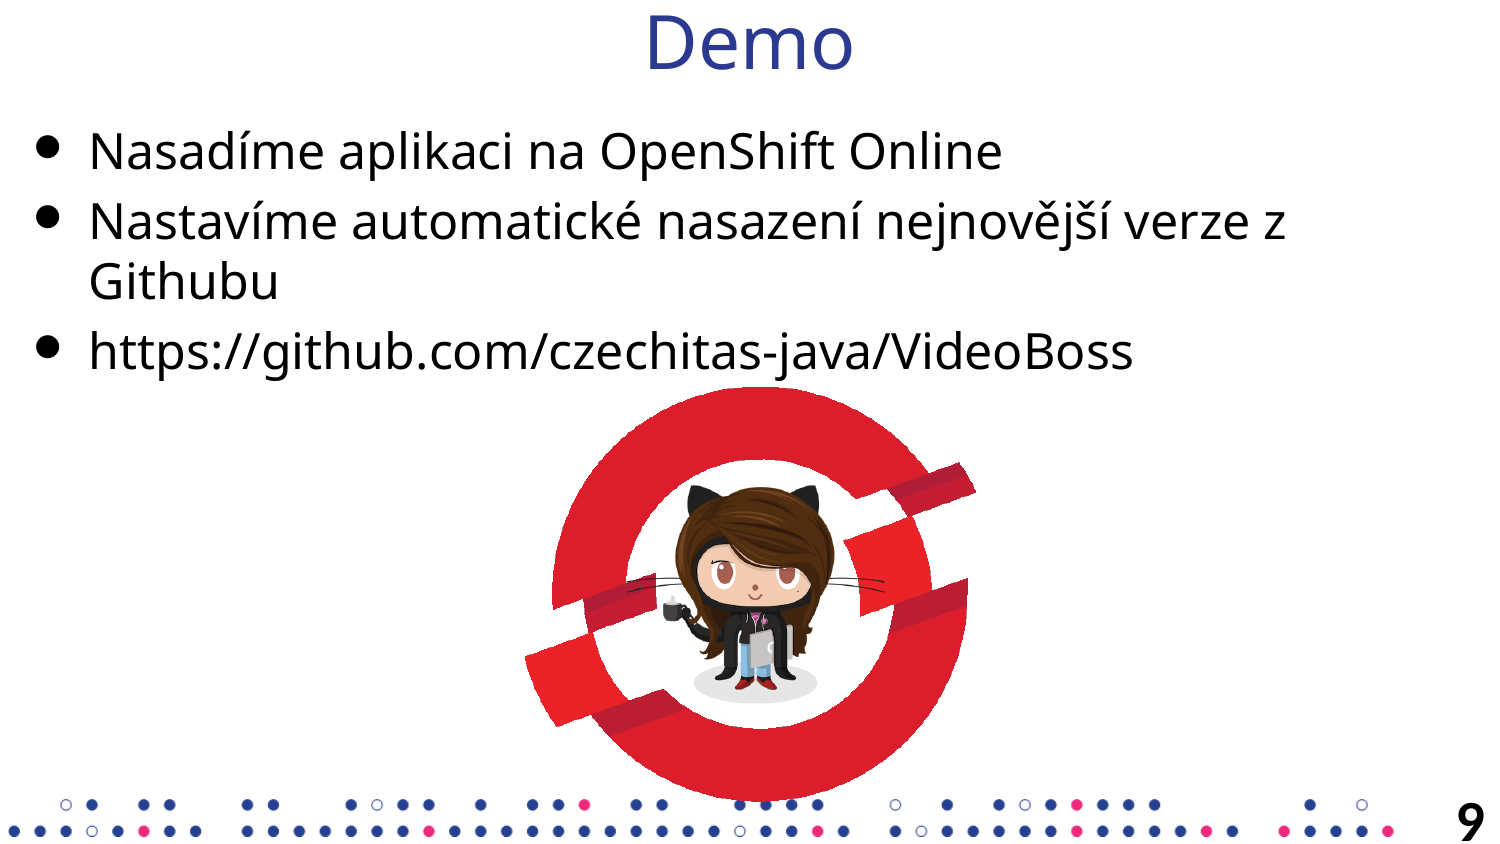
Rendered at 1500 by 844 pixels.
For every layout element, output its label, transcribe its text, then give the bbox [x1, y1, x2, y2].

list Nasadíme aplikaci na OpenShift Online Nastavíme automatické nasazení nejnovější verze z Githubu https://github.com/czechitas-java/VideoBoss [17, 111, 1483, 786]
slide_number 9 [1149, 797, 1500, 838]
title Demo [75, 0, 1425, 80]
picture [8, 374, 1149, 837]
